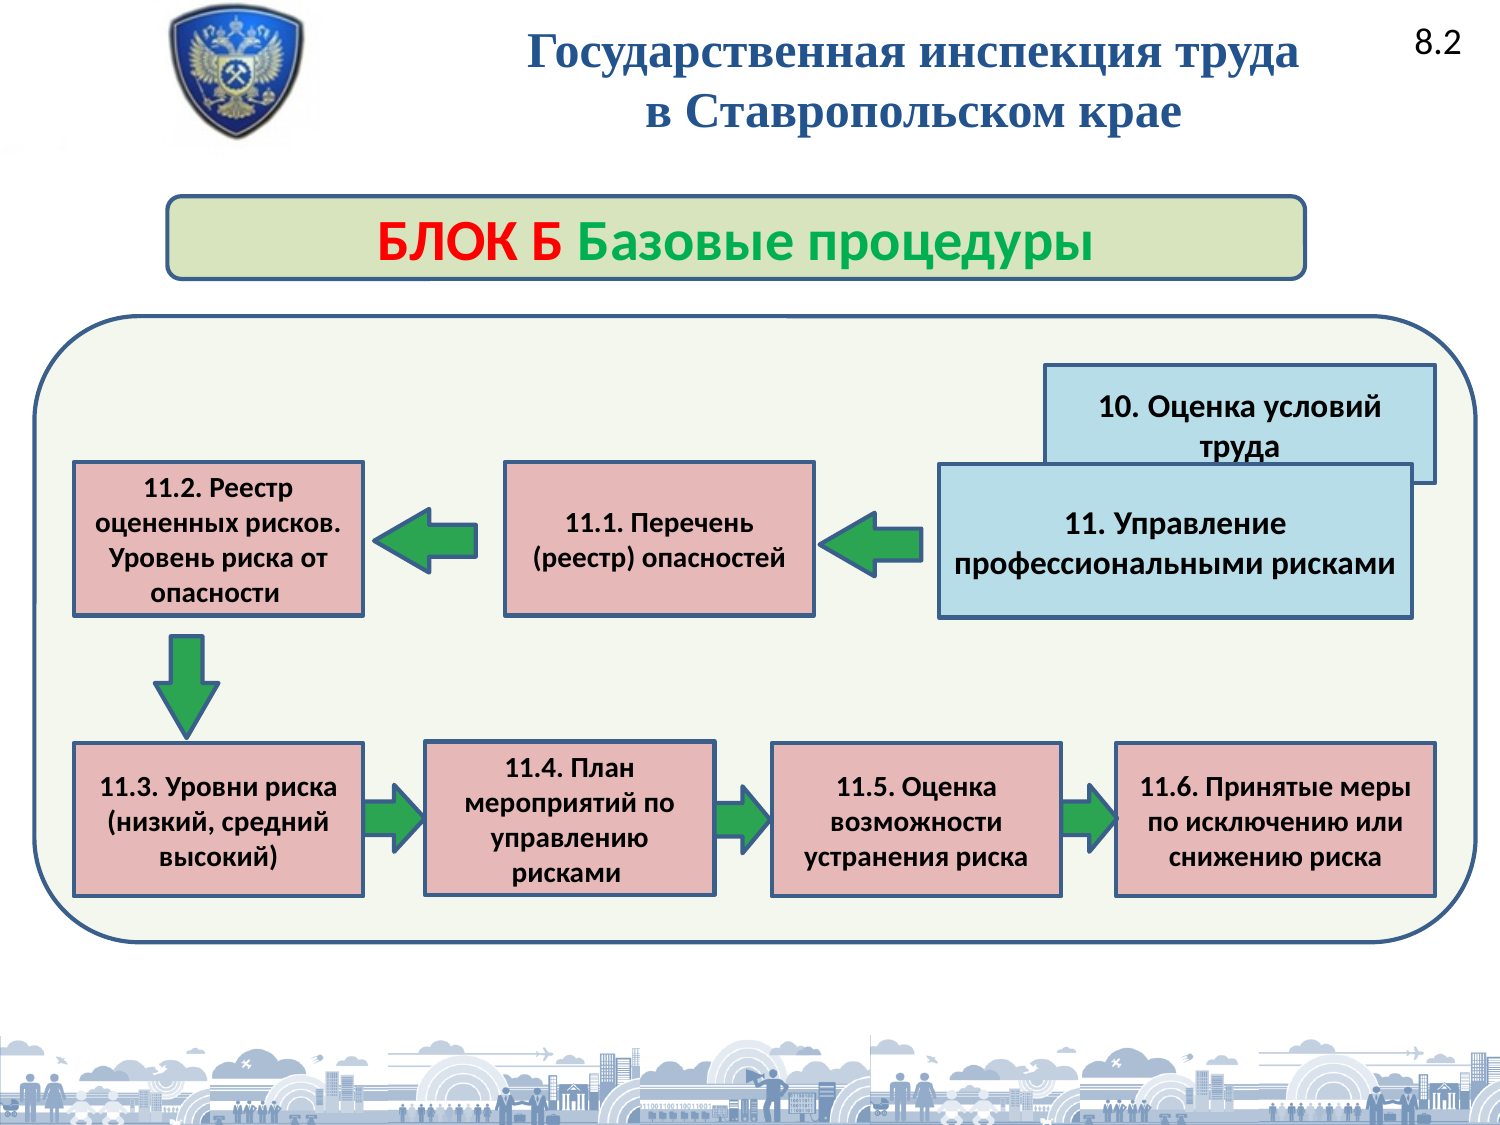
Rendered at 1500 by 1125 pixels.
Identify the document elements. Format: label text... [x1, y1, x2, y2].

text_box [32, 314, 1478, 945]
text_box 8.2 [1399, 10, 1483, 70]
text_box БЛОК Б Базовые процедуры [165, 194, 1308, 282]
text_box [73, 364, 1436, 897]
text_box Государственная инспекция труда в Ставропольском крае [477, 10, 1500, 145]
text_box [0, 1035, 1500, 1125]
picture [0, 0, 473, 157]
